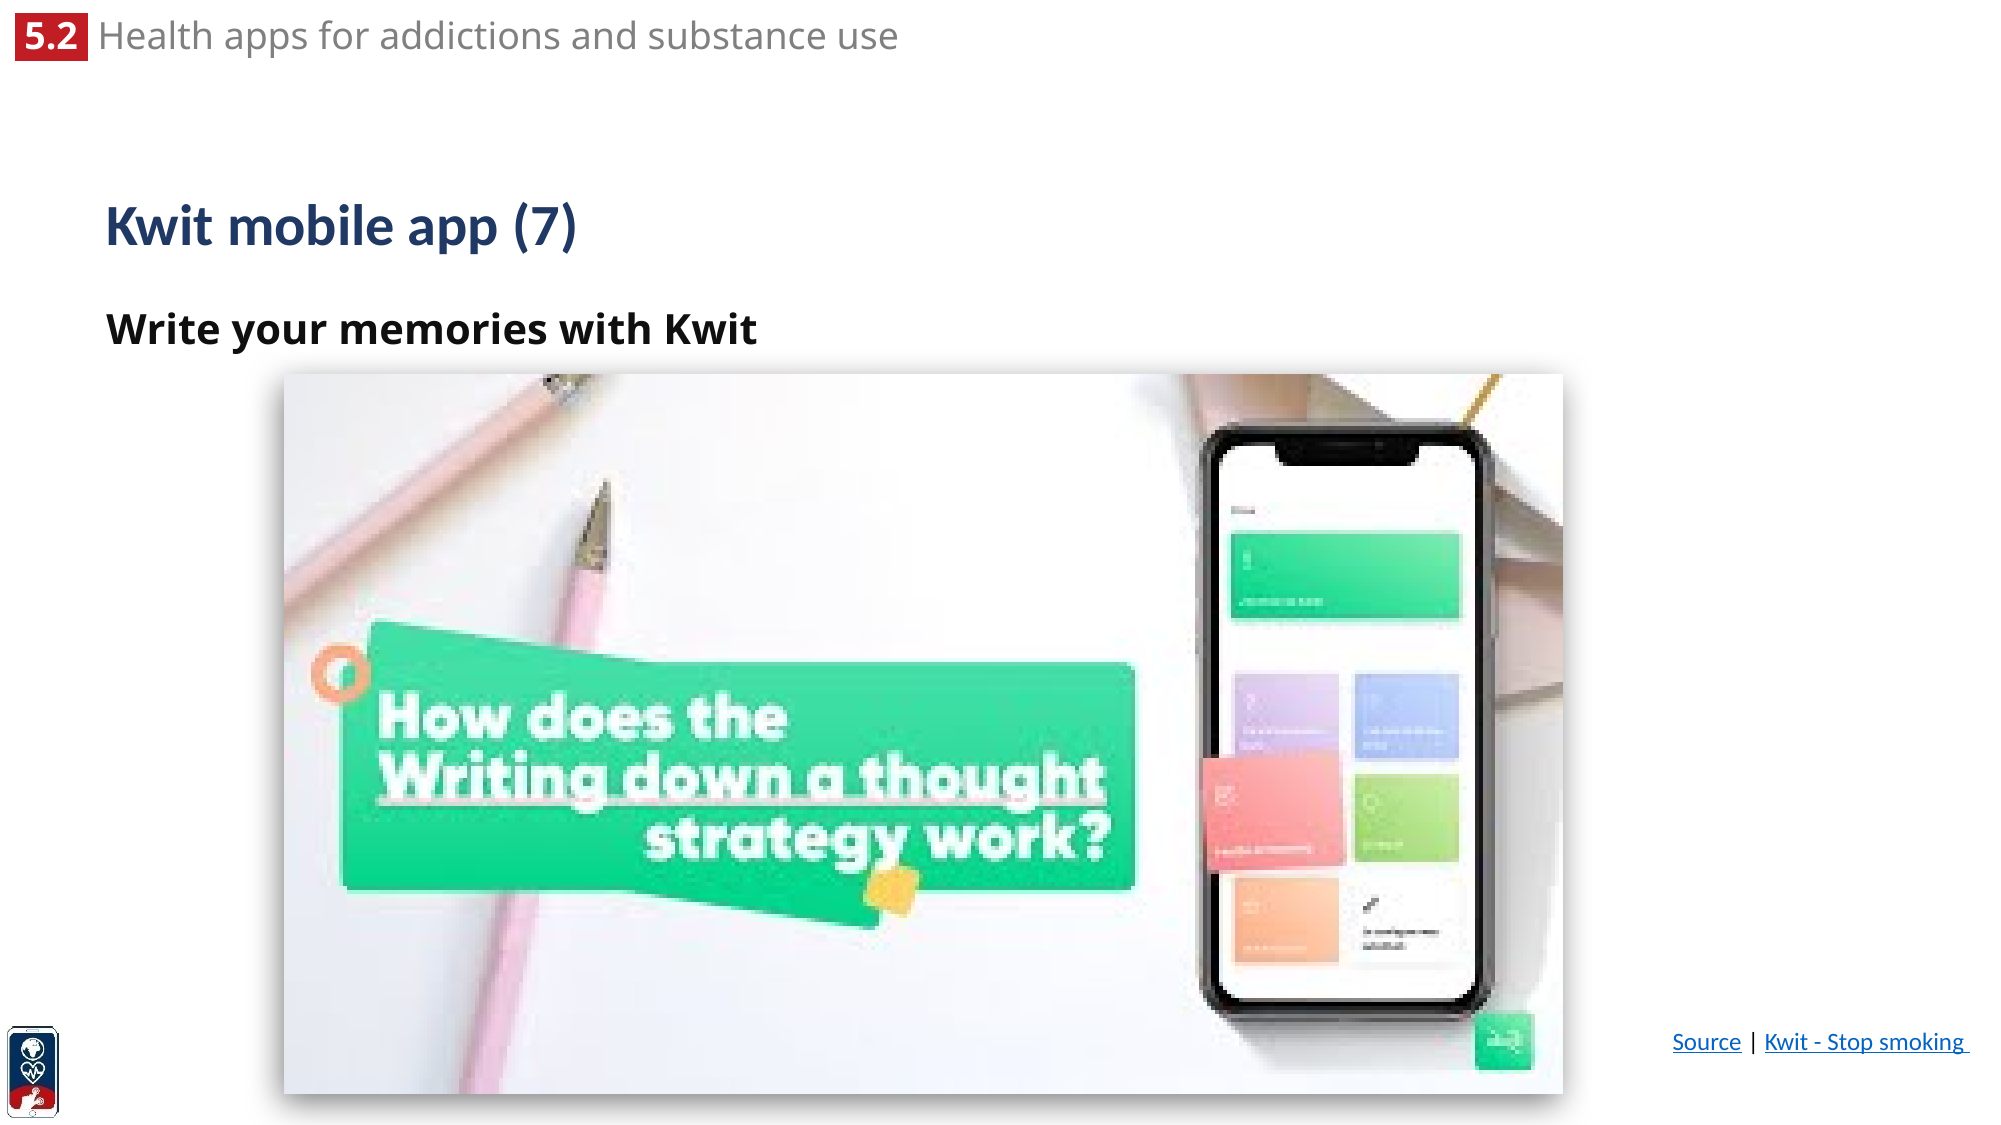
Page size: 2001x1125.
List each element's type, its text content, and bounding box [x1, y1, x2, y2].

title Kwit mobile app (7) [91, 177, 1906, 277]
picture [7, 1026, 59, 1118]
list Write your memories with Kwit [91, 295, 1052, 1094]
text_box Source | Kwit - Stop smoking [1589, 1017, 1986, 1063]
picture [284, 374, 1563, 1094]
